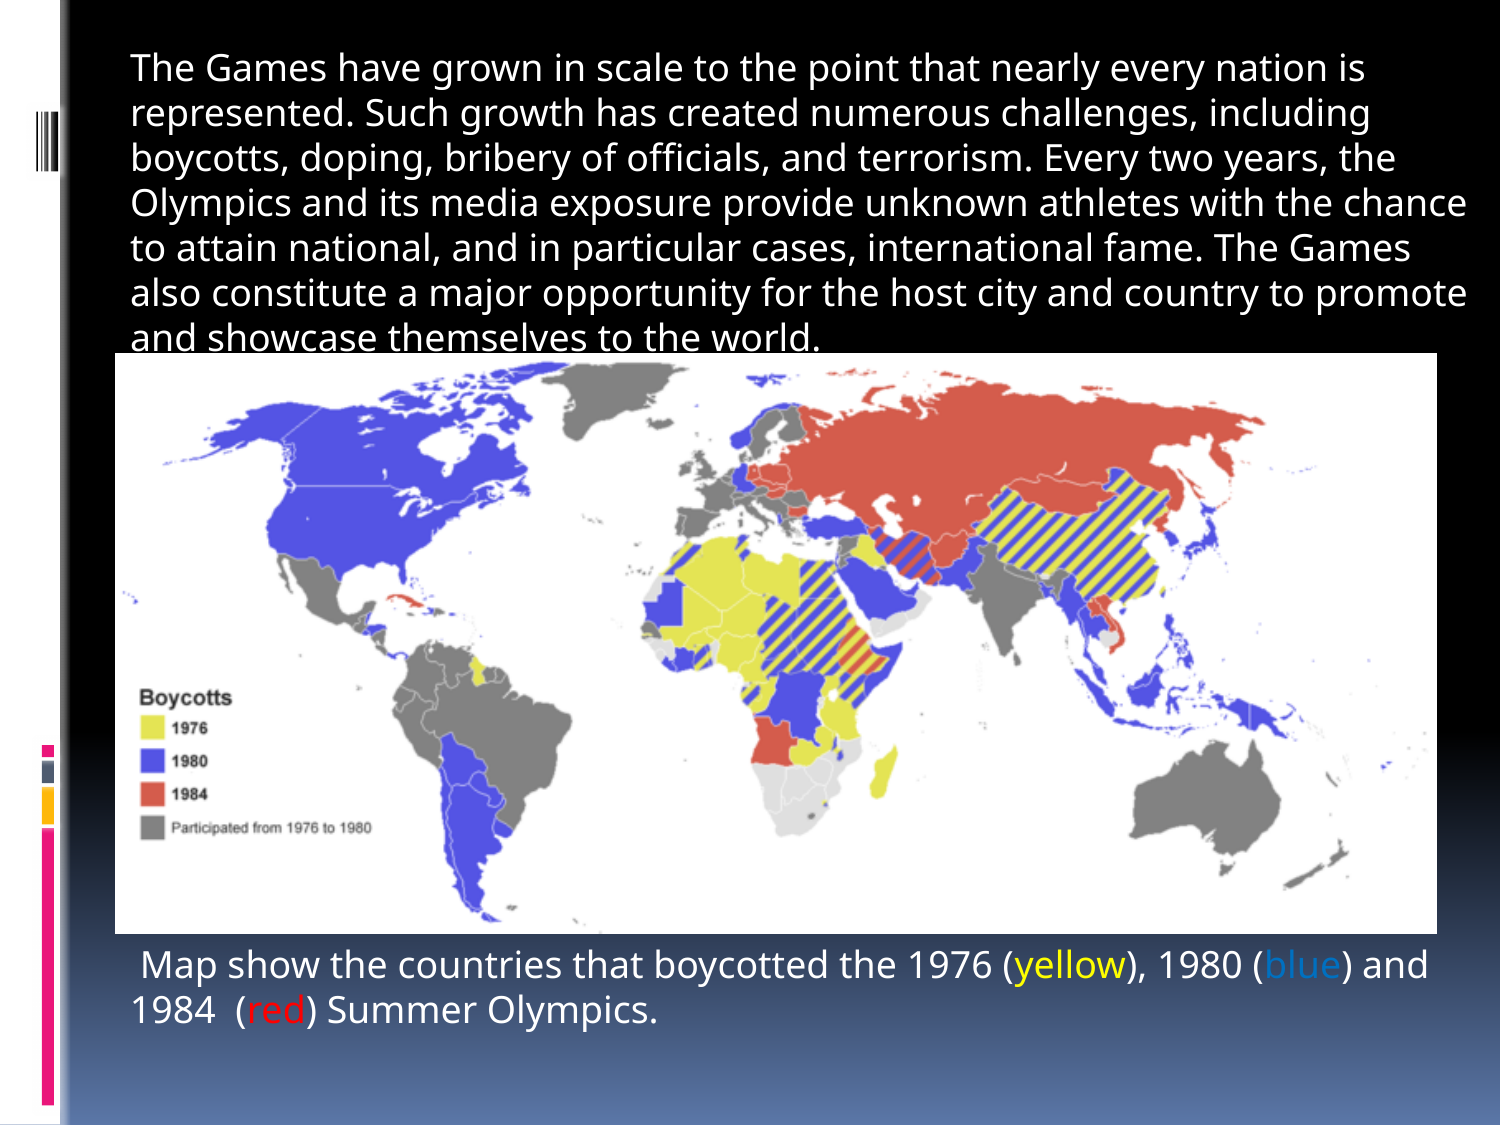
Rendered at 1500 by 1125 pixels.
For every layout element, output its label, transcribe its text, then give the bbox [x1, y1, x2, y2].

text_box The Games have grown in scale to the point that nearly every nation is represented. Such growth has created numerous challenges, including boycotts, doping, bribery of officials, and terrorism. Every two years, the Olympics and its media exposure provide unknown athletes with the chance to attain national, and in particular cases, international fame. The Games also constitute a major opportunity for the host city and country to promote and showcase themselves to the world. [115, 36, 1492, 366]
text_box Map show the countries that boycotted the 1976 (yellow), 1980 (blue) and 1984 (red) Summer Olympics. [115, 933, 1472, 1039]
picture [114, 353, 1438, 935]
